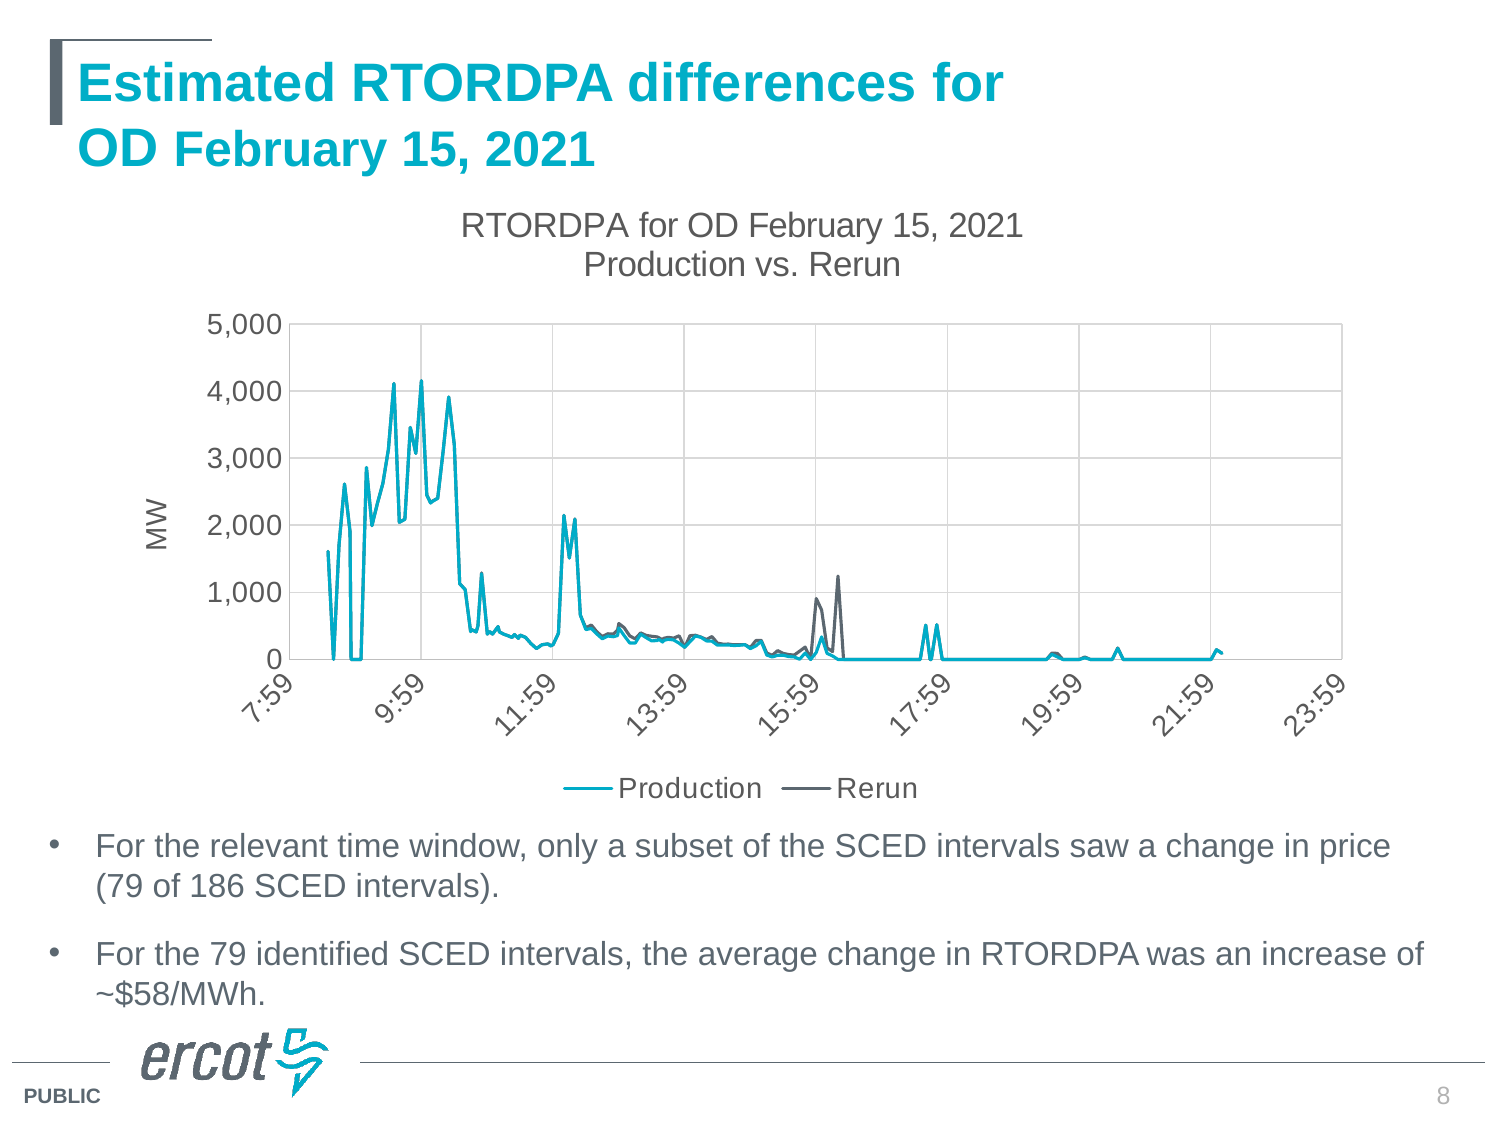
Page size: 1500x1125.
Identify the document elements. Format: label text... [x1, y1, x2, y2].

text_box For the relevant time window, only a subset of the SCED intervals saw a change in price (79 of 186 SCED intervals). For the 79 identified SCED intervals, the average change in RTORDPA was an increase of ~$58/MWh. [33, 777, 1450, 1059]
title Estimated RTORDPA differences for OD February 15, 2021 [62, 39, 1450, 125]
slide_number 8 [1400, 1076, 1488, 1113]
chart [104, 174, 1380, 812]
picture [137, 1059, 332, 1100]
